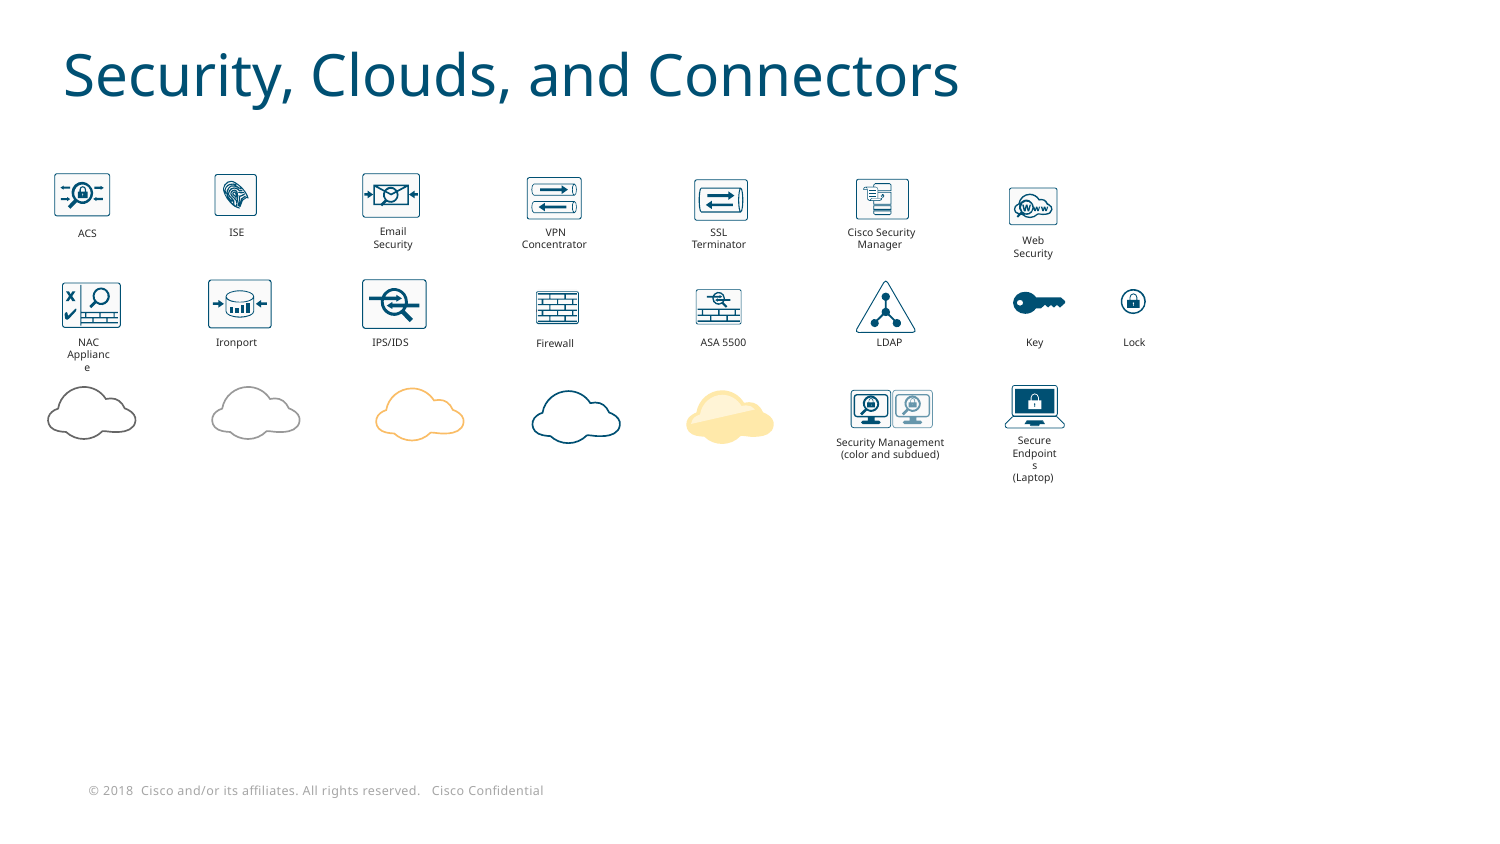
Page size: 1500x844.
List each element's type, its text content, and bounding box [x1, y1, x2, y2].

text_box Firewall [517, 329, 596, 357]
picture [364, 279, 427, 327]
text_box NAC Appliance [49, 328, 128, 381]
picture [693, 179, 749, 222]
picture [54, 173, 111, 217]
picture [534, 393, 618, 441]
picture [526, 176, 586, 226]
text_box Web Security [994, 226, 1073, 267]
picture [1120, 288, 1151, 319]
text_box Secure Endpoints (Laptop) [995, 426, 1074, 492]
picture [395, 188, 407, 203]
picture [64, 282, 119, 326]
picture [531, 389, 622, 449]
picture [850, 389, 935, 432]
picture [211, 385, 302, 445]
text_box ACS [48, 219, 127, 247]
picture [1120, 288, 1130, 298]
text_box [1004, 384, 1065, 429]
text_box Key [995, 328, 1074, 356]
picture [207, 279, 272, 330]
text_box SSL Terminator [669, 218, 769, 259]
picture [855, 178, 910, 221]
picture [686, 390, 777, 445]
text_box ISE [197, 218, 276, 247]
text_box ASA 5500 [684, 328, 763, 356]
text_box Cisco Security Manager [829, 218, 934, 259]
text_box IPS/IDS [351, 328, 430, 356]
picture [46, 385, 138, 445]
picture [1027, 291, 1068, 315]
text_box Security Management (color and subdued) [820, 428, 964, 468]
title Security, Clouds, and Connectors [48, 19, 1418, 140]
picture [1012, 291, 1022, 301]
picture [1012, 304, 1024, 315]
picture [855, 280, 917, 334]
picture [1123, 292, 1143, 308]
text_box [535, 288, 583, 328]
text_box VPN Concentrator [500, 218, 612, 259]
picture [1008, 187, 1059, 226]
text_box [214, 173, 257, 217]
text_box Ironport [197, 328, 276, 356]
picture [376, 189, 384, 203]
text_box Lock [1095, 328, 1174, 356]
text_box Email Security [354, 218, 433, 258]
text_box LDAP [850, 328, 929, 356]
picture [362, 173, 421, 219]
picture [375, 387, 466, 447]
picture [386, 194, 396, 200]
picture [695, 288, 742, 326]
